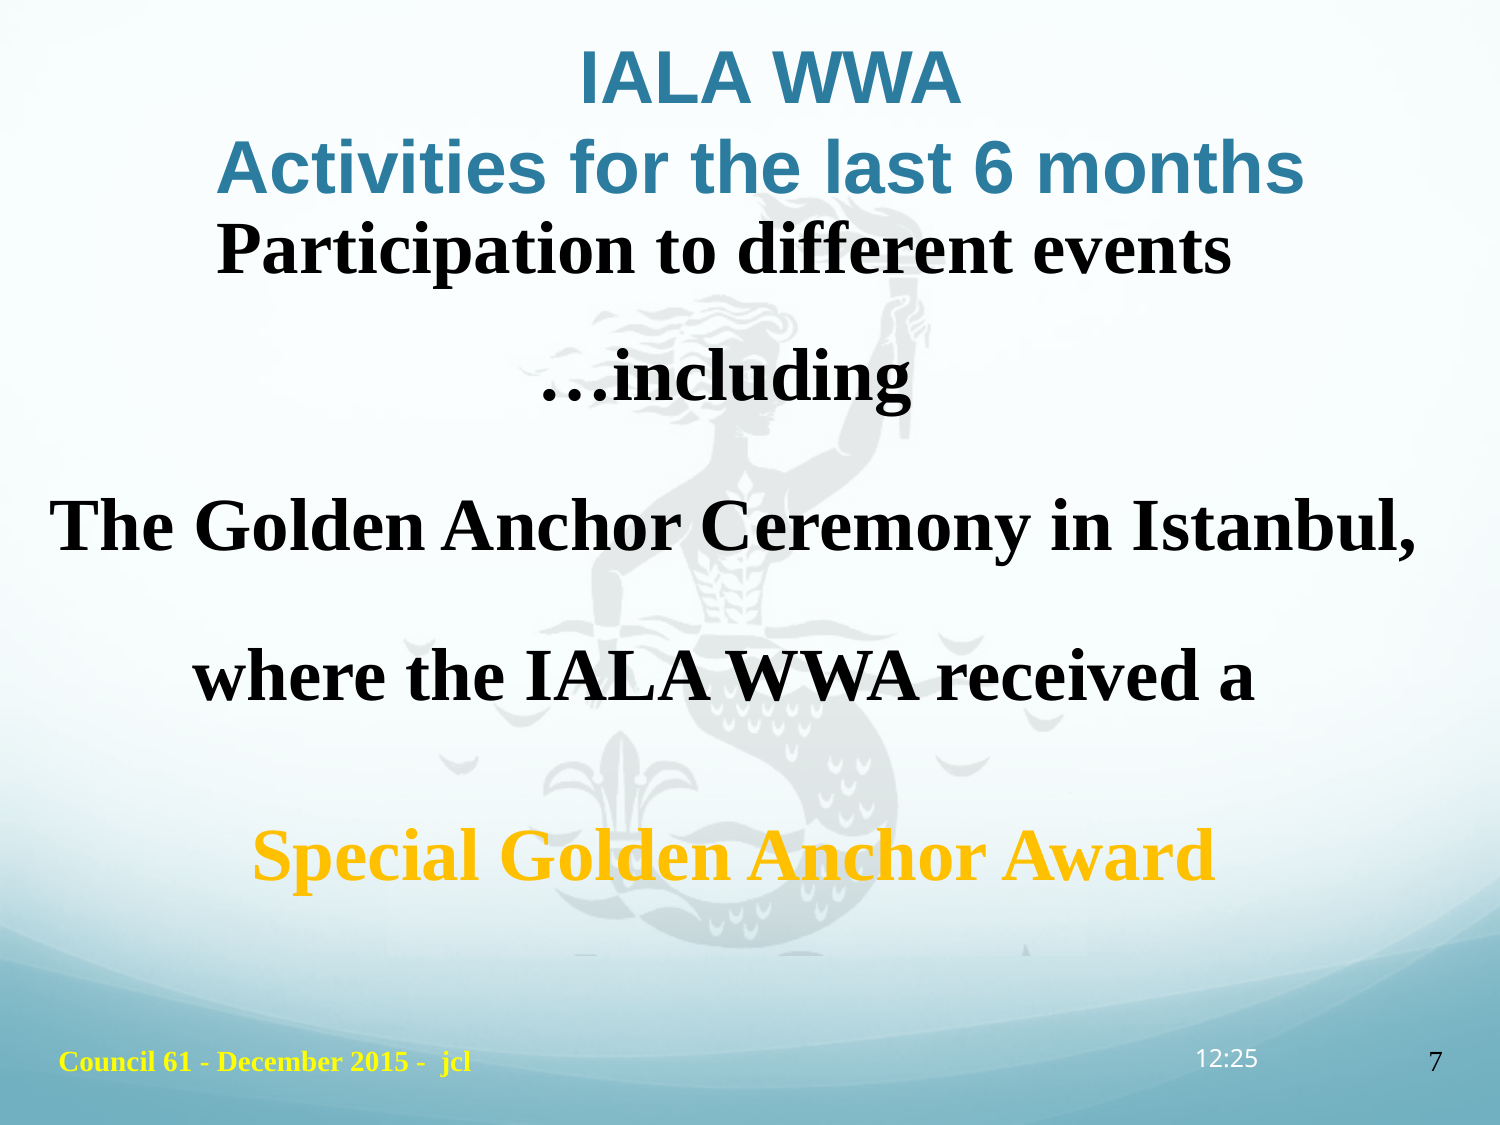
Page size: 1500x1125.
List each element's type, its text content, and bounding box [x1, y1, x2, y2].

text_box Participation to different events …including The Golden Anchor Ceremony in Istanbul, where the IALA WWA received a Special Golden Anchor Award [0, 63, 1500, 903]
footer Council 61 - December 2015 - jcl [43, 1029, 838, 1090]
title IALA WWA Activities for the last 6 months [43, 0, 1500, 63]
slide_number 7 [1295, 1029, 1459, 1090]
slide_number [923, 1029, 1274, 1090]
